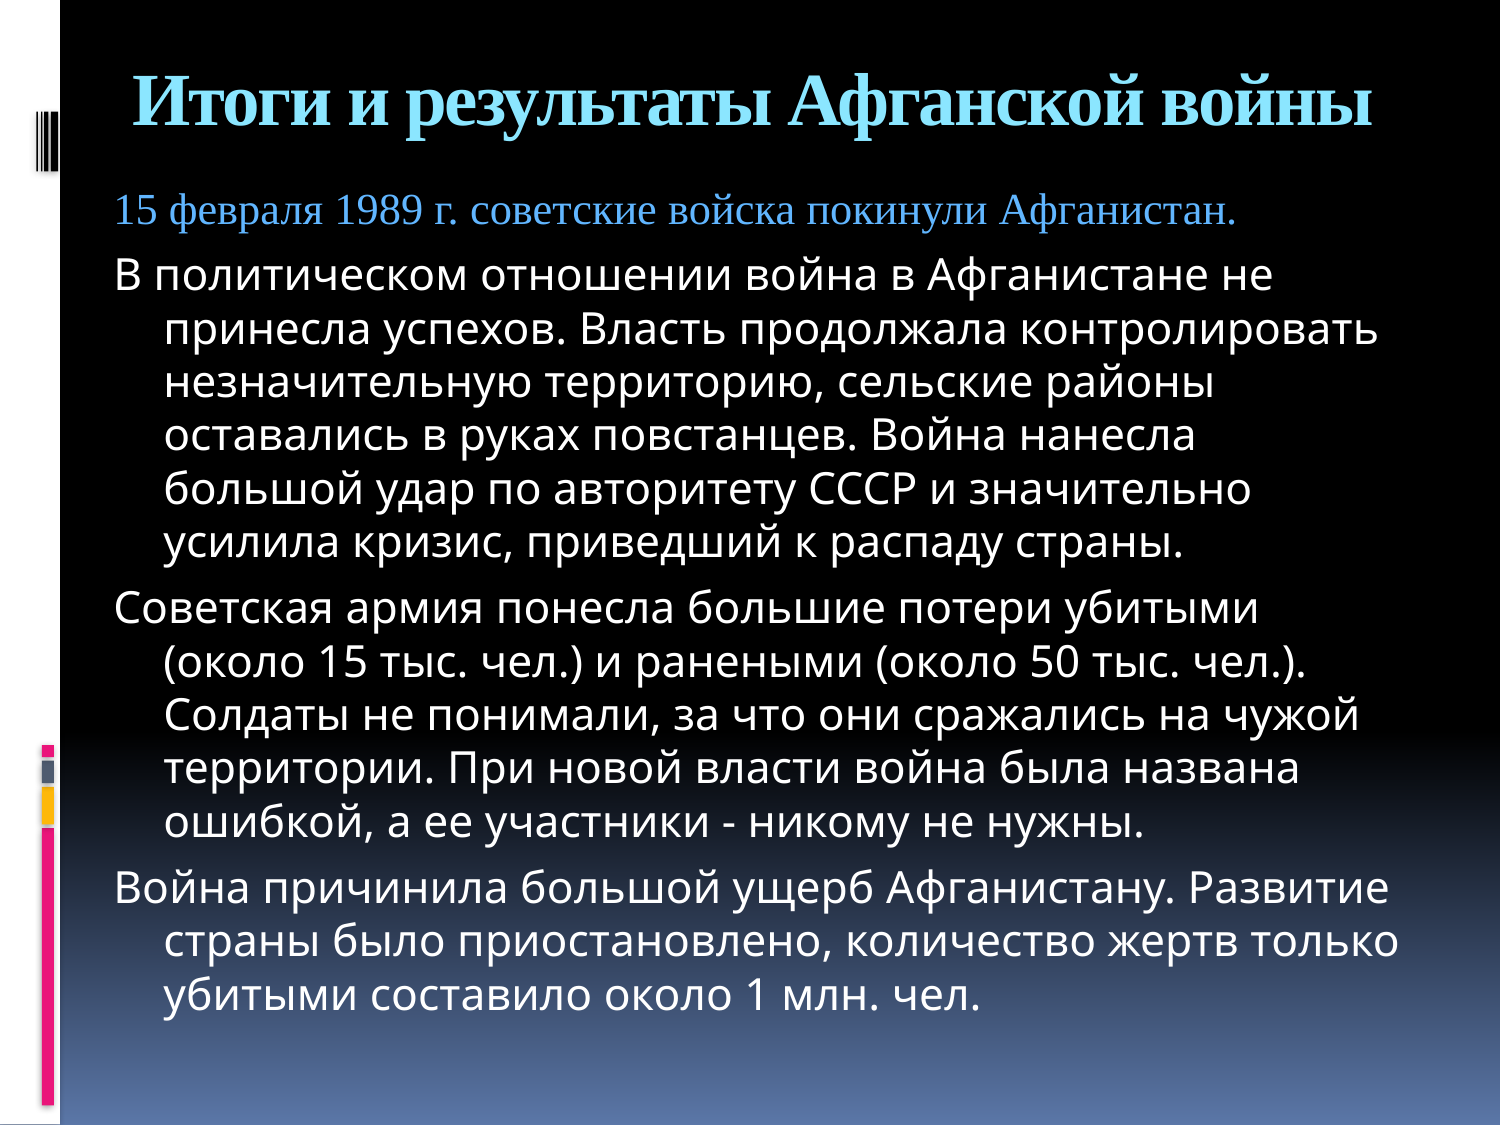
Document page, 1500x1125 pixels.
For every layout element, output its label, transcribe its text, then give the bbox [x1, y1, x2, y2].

list 15 февраля 1989 г. советские войска покинули Афганистан. В политическом отношении война в Афганистане не принесла успехов. Власть продолжала контролировать незначительную территорию, сельские районы оставались в руках повстанцев. Война нанесла большой удар по авторитету СССР и значительно усилила кризис, приведший к распаду страны. Советская армия понесла большие потери убитыми (около 15 тыс. чел.) и ранеными (около 50 тыс. чел.). Солдаты не понимали, за что они сражались на чужой территории. При новой власти война была названа ошибкой, а ее участники - никому не нужны. Война причинила большой ущерб Афганистану. Развитие страны было приостановлено, количество жертв только убитыми составило около 1 млн. чел. [88, 172, 1425, 1043]
title Итоги и результаты Афганской войны [76, 42, 1447, 274]
